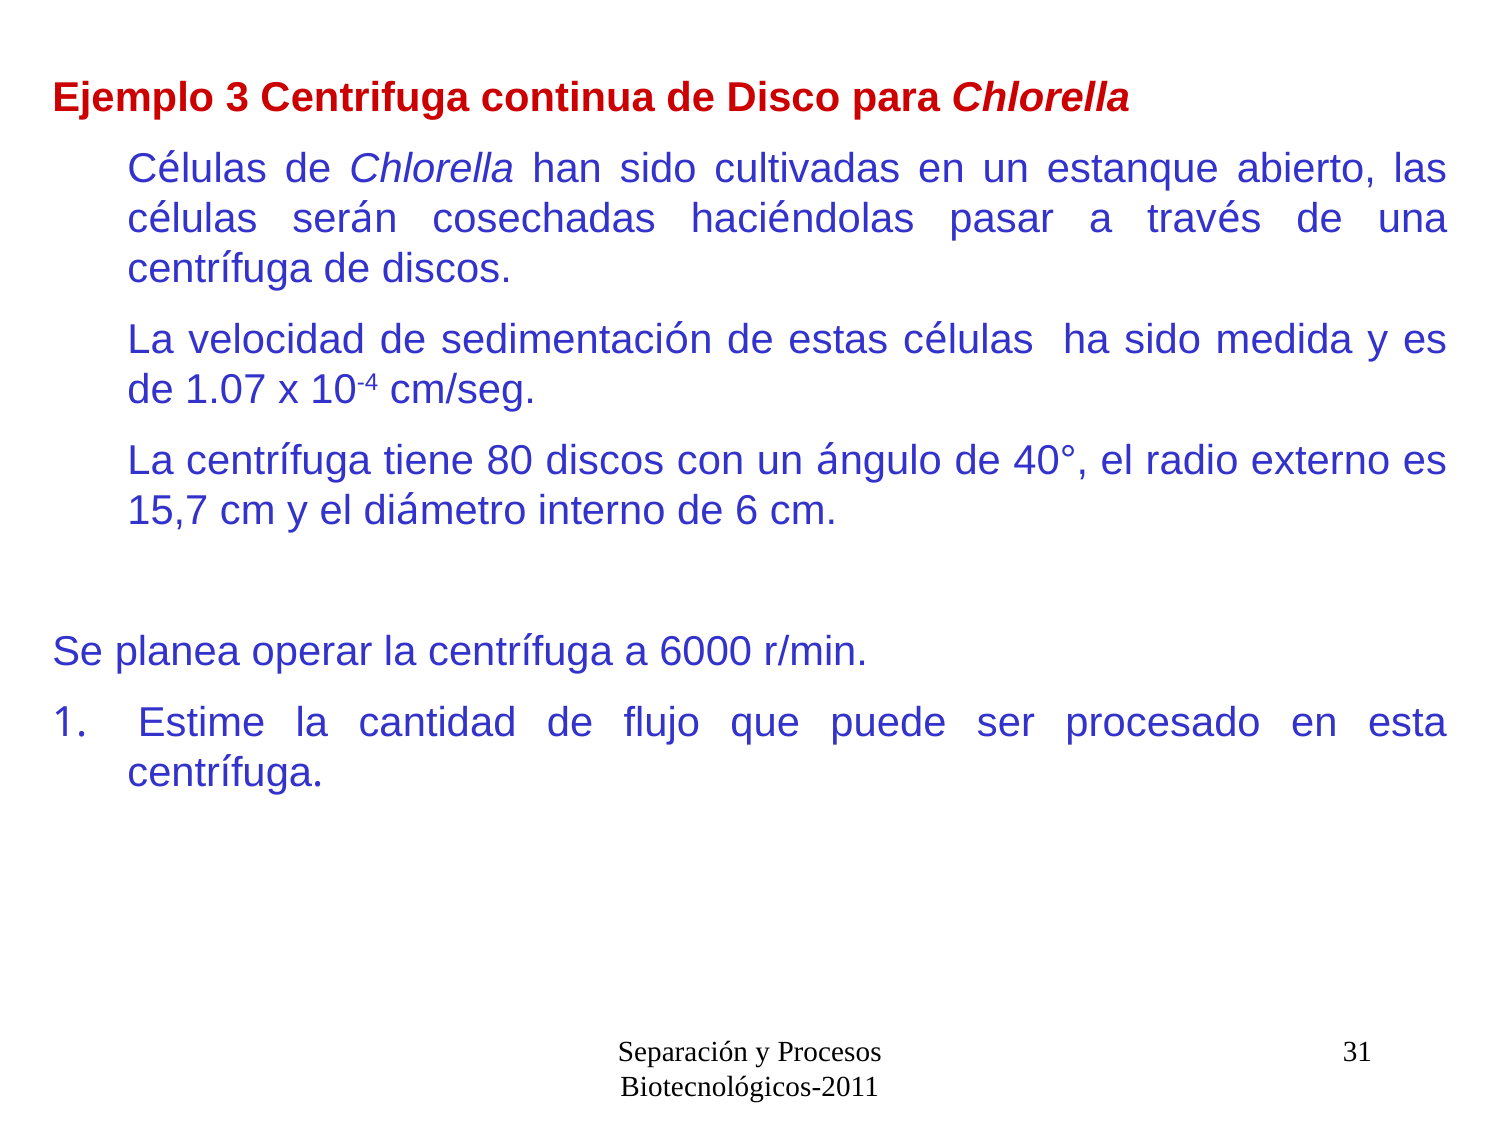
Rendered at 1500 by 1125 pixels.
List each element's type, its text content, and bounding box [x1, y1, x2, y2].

slide_number 31 [1074, 1024, 1388, 1101]
text_box Ejemplo 3 Centrifuga continua de Disco para Chlorella Células de Chlorella han sido cultivadas en un estanque abierto, las células serán cosechadas haciéndolas pasar a través de una centrífuga de discos. La velocidad de sedimentación de estas células ha sido medida y es de 1.07 x 10-4 cm/seg. La centrífuga tiene 80 discos con un ángulo de 40°, el radio externo es 15,7 cm y el diámetro interno de 6 cm. Se planea operar la centrífuga a 6000 r/min. Estime la cantidad de flujo que puede ser procesado en esta centrífuga. [37, 62, 1463, 803]
footer Separación y Procesos Biotecnológicos-2011 [512, 1024, 988, 1101]
